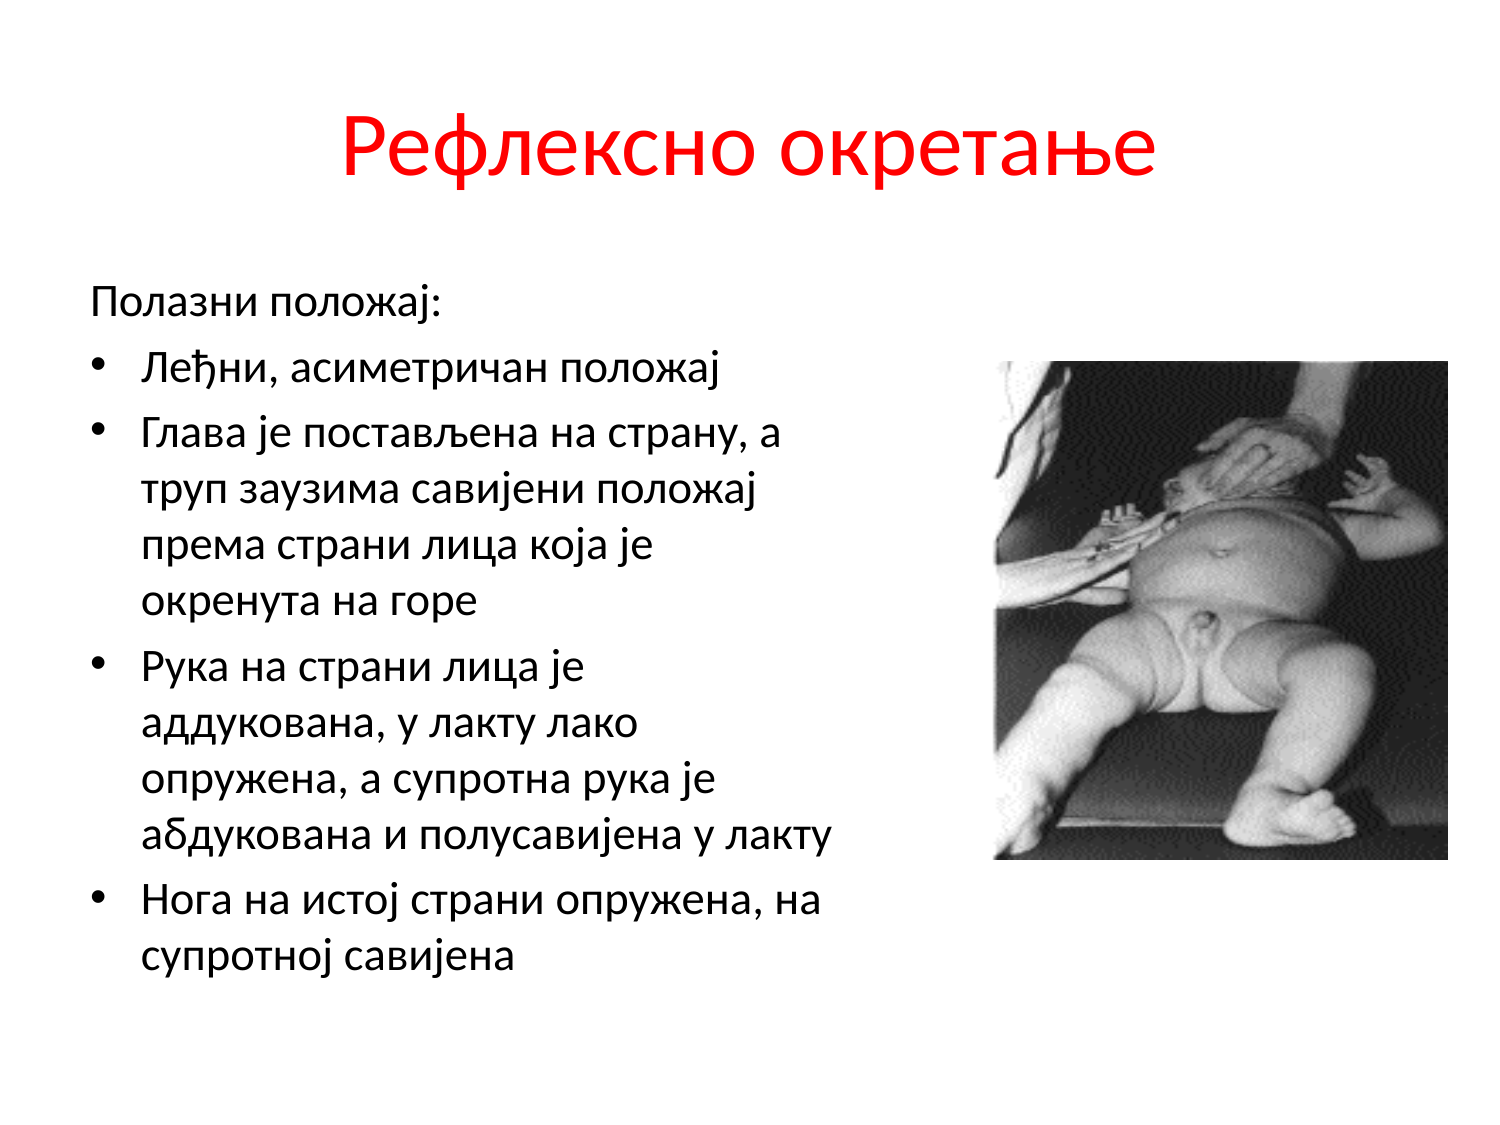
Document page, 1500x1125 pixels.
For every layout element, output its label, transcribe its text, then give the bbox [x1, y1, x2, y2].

title Рефлексно окретање [75, 45, 1425, 233]
list Полазни положај: Леђни, асиметричан положај Глава је постављена на страну, а труп заузима савијени положај према страни лица која је окренута на горе Рука на страни лица је аддукована, у лакту лако опружена, а супротна рука је абдукована и полусавијена у лакту Нога на истој страни опружена, на супротној савијена [75, 262, 857, 1005]
picture [985, 361, 1448, 860]
